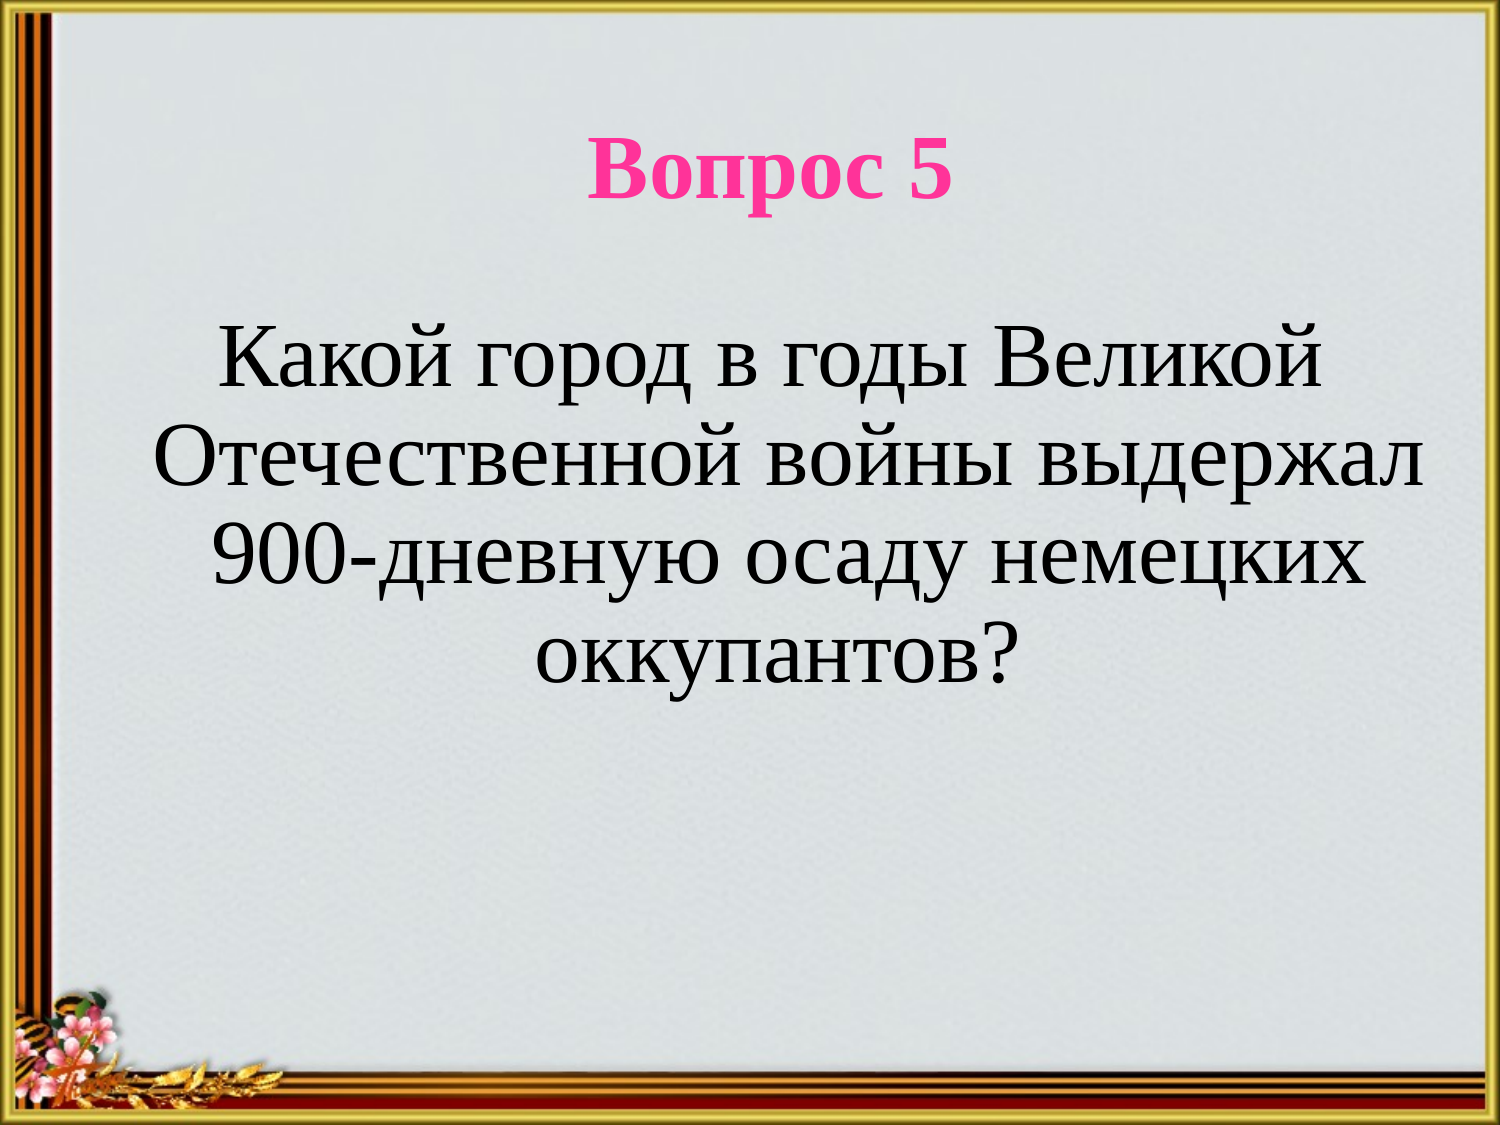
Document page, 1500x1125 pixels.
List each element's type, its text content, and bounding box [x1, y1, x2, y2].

list Какой город в годы Великой Отечественной войны выдержал 900-дневную осаду немецких оккупантов? [82, 299, 1460, 1014]
picture [0, 0, 1500, 1125]
title Вопрос 5 [82, 59, 1460, 278]
